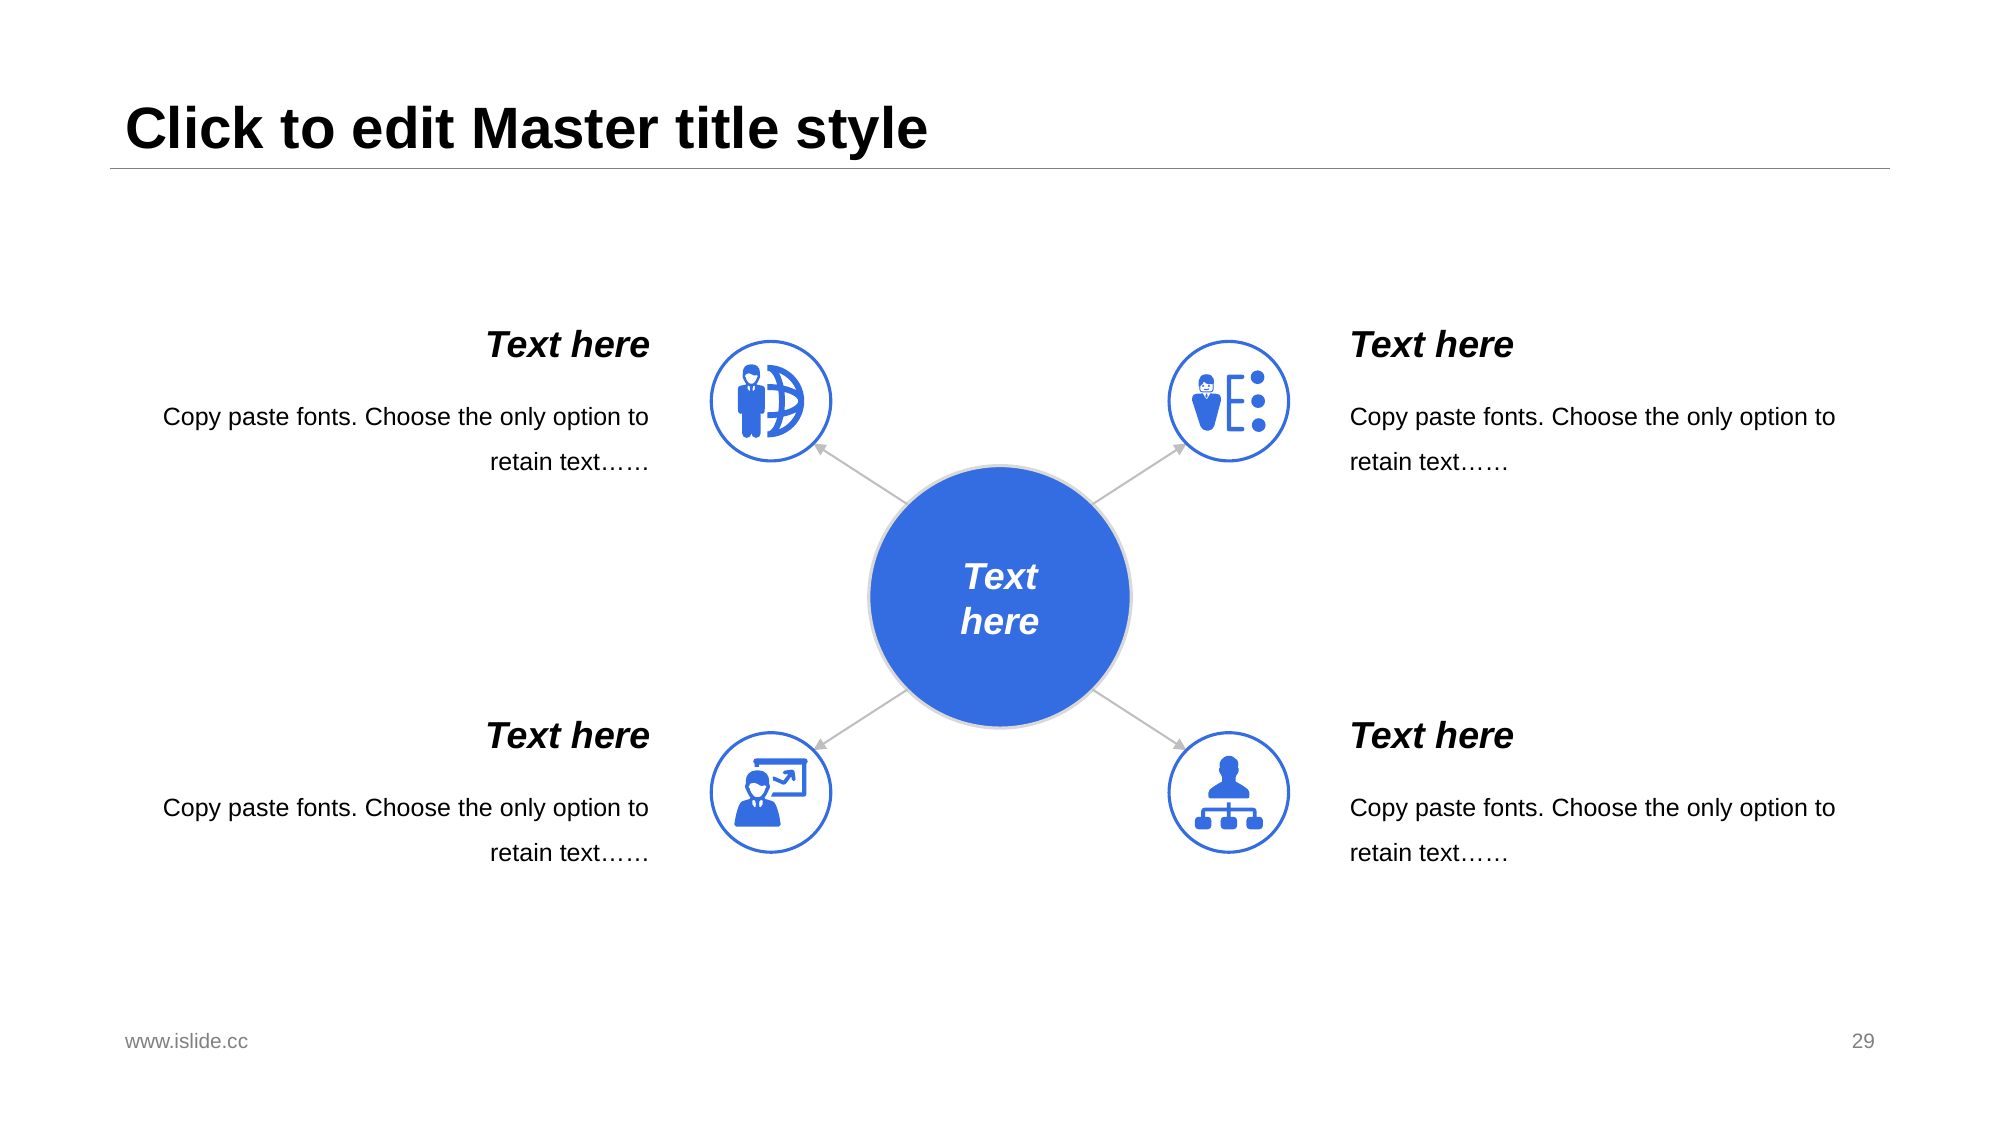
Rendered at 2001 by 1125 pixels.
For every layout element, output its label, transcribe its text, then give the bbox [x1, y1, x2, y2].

slide_number 29 [1412, 1023, 1890, 1058]
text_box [110, 312, 1890, 882]
title Click to edit Master title style [109, 0, 1890, 169]
footer www.islide.cc [109, 1023, 790, 1058]
